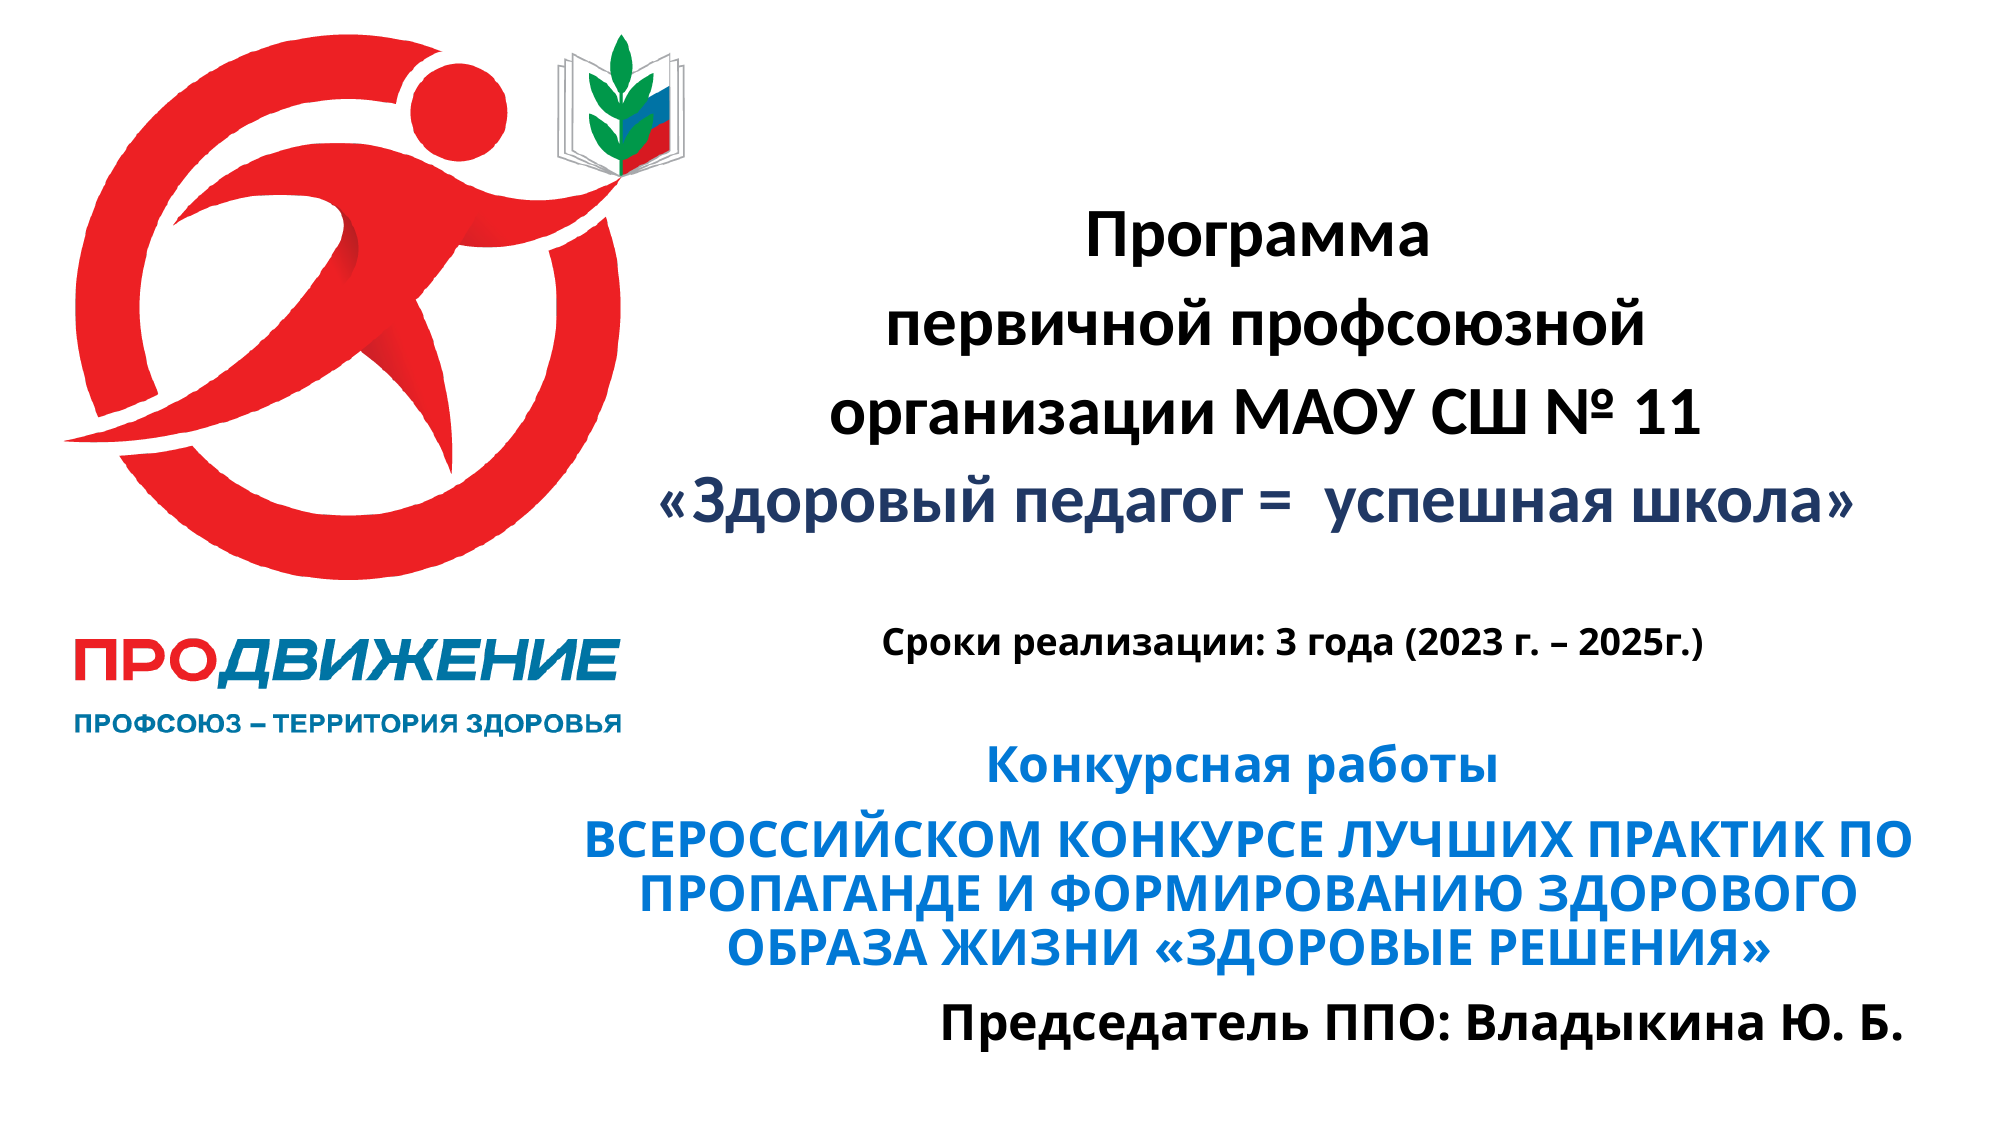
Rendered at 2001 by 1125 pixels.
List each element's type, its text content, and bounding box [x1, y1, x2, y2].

title Программа первичной профсоюзной организации МАОУ СШ № 11 «Здоровый педагог = успешная школа» [751, 0, 2000, 545]
picture [0, 0, 751, 855]
text_box Сроки реализации: 3 года (2023 г. – 2025г.) [866, 607, 1907, 671]
subtitle Конкурсная работы ВСЕРОССИЙСКОМ КОНКУРСЕ ЛУЧШИХ ПРАКТИК ПО ПРОПАГАНДЕ И ФОРМИРОВАНИЮ ЗДОРОВОГО ОБРАЗА ЖИЗНИ «ЗДОРОВЫЕ РЕШЕНИЯ» Председатель ППО: Владыкина Ю. Б. [565, 732, 1933, 1073]
